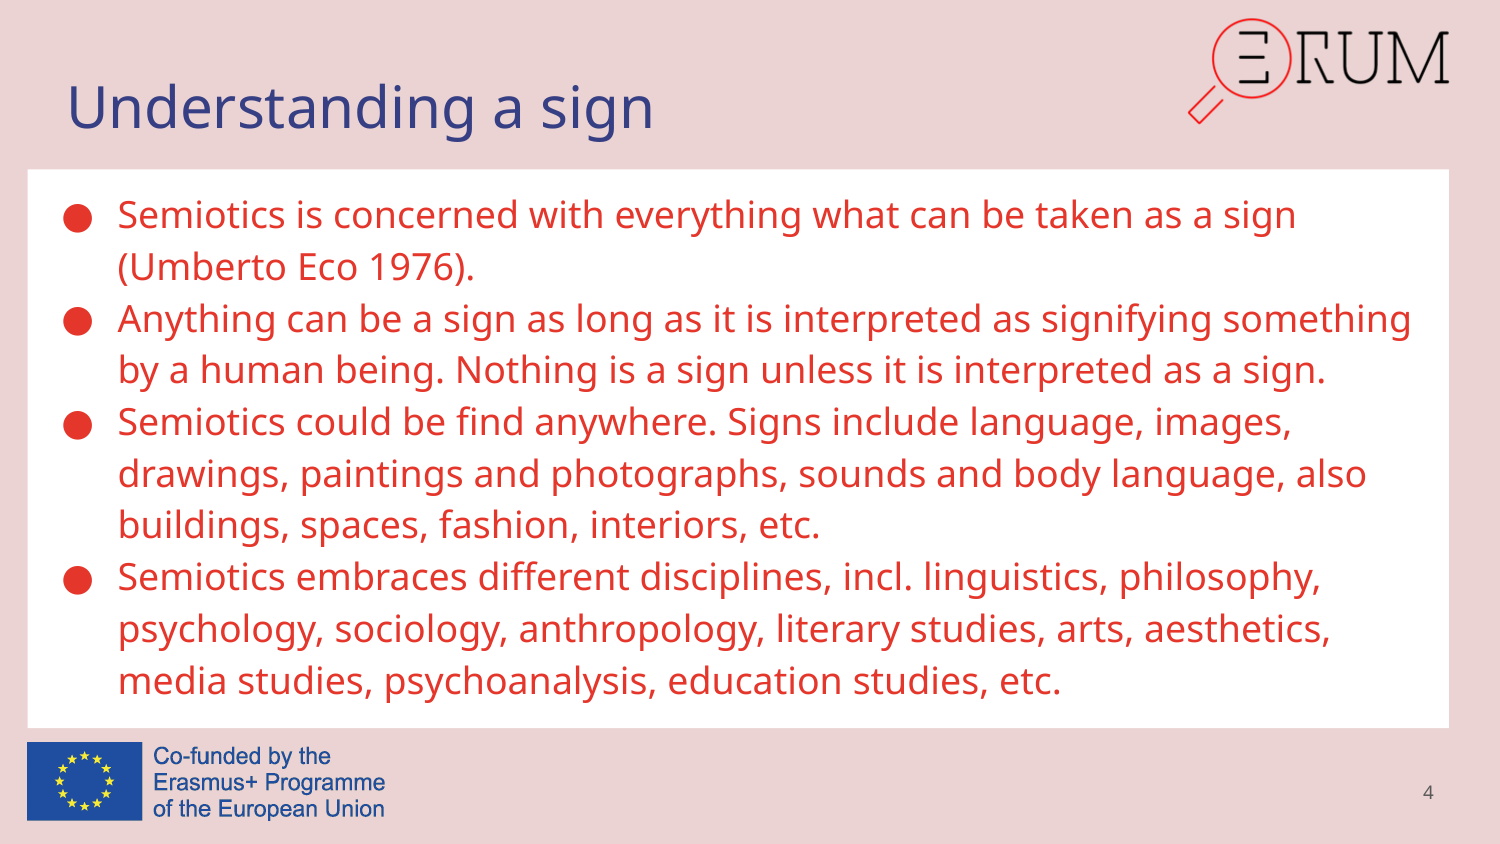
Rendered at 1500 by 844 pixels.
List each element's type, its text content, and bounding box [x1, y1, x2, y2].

list Semiotics is concerned with everything what can be taken as a sign (Umberto Eco 1976). Anything can be a sign as long as it is interpreted as signifying something by a human being. Nothing is a sign unless it is interpreted as a sign. Semiotics could be find anywhere. Signs include language, images, drawings, paintings and photographs, sounds and body language, also buildings, spaces, fashion, interiors, etc. Semiotics embraces different disciplines, incl. linguistics, philosophy, psychology, sociology, anthropology, literary studies, arts, aesthetics, media studies, psychoanalysis, education studies, etc. [27, 169, 1449, 729]
picture [27, 742, 385, 821]
slide_number 4 [1358, 761, 1449, 826]
picture [1136, 0, 1500, 137]
title Understanding a sign [51, 55, 1168, 150]
